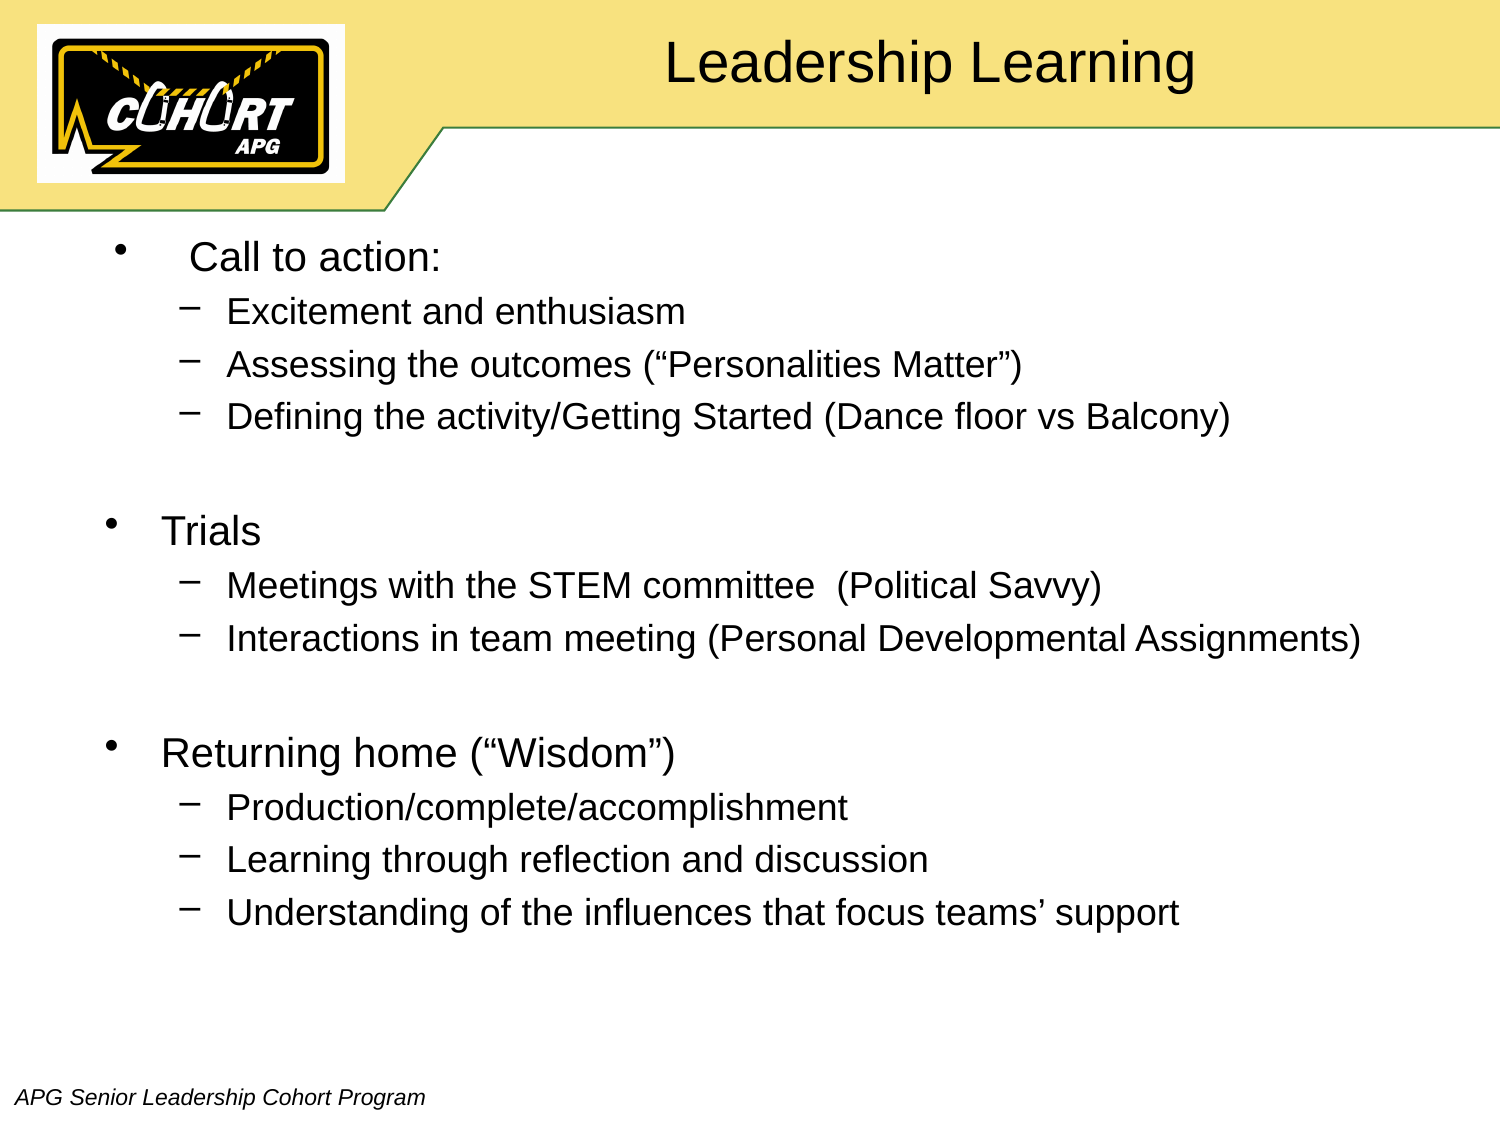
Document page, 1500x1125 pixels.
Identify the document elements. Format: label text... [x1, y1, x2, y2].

title Leadership Learning [387, 12, 1476, 106]
list Call to action: Excitement and enthusiasm Assessing the outcomes (“Personalities Matter”) Defining the activity/Getting Started (Dance floor vs Balcony) Trials Meetings with the STEM committee (Political Savvy) Interactions in team meeting (Personal Developmental Assignments) Returning home (“Wisdom”) Production/complete/accomplishment Learning through reflection and discussion Understanding of the influences that focus teams’ support [89, 221, 1426, 1006]
picture [37, 24, 345, 183]
